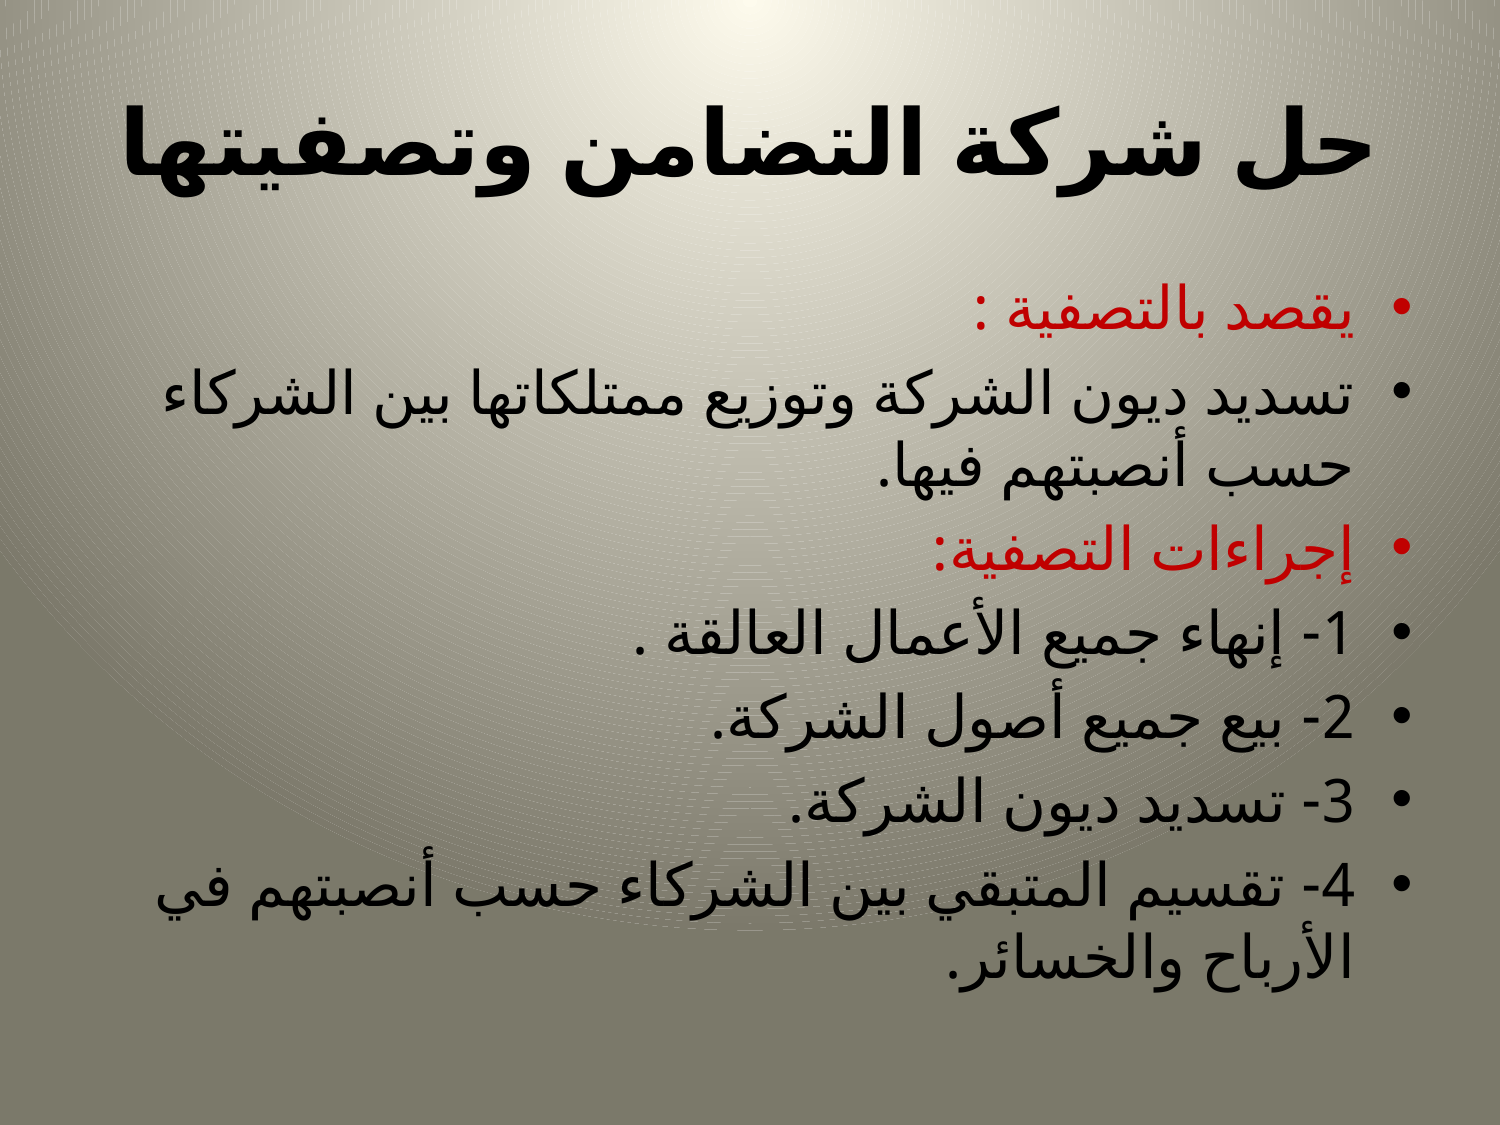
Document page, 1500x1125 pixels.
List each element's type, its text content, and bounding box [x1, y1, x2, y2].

title حل شركة التضامن وتصفيتها [75, 45, 1425, 233]
list يقصد بالتصفية : تسديد ديون الشركة وتوزيع ممتلكاتها بين الشركاء حسب أنصبتهم فيها. إجراءات التصفية: 1- إنهاء جميع الأعمال العالقة . 2- بيع جميع أصول الشركة. 3- تسديد ديون الشركة. 4- تقسيم المتبقي بين الشركاء حسب أنصبتهم في الأرباح والخسائر. [75, 262, 1425, 1005]
